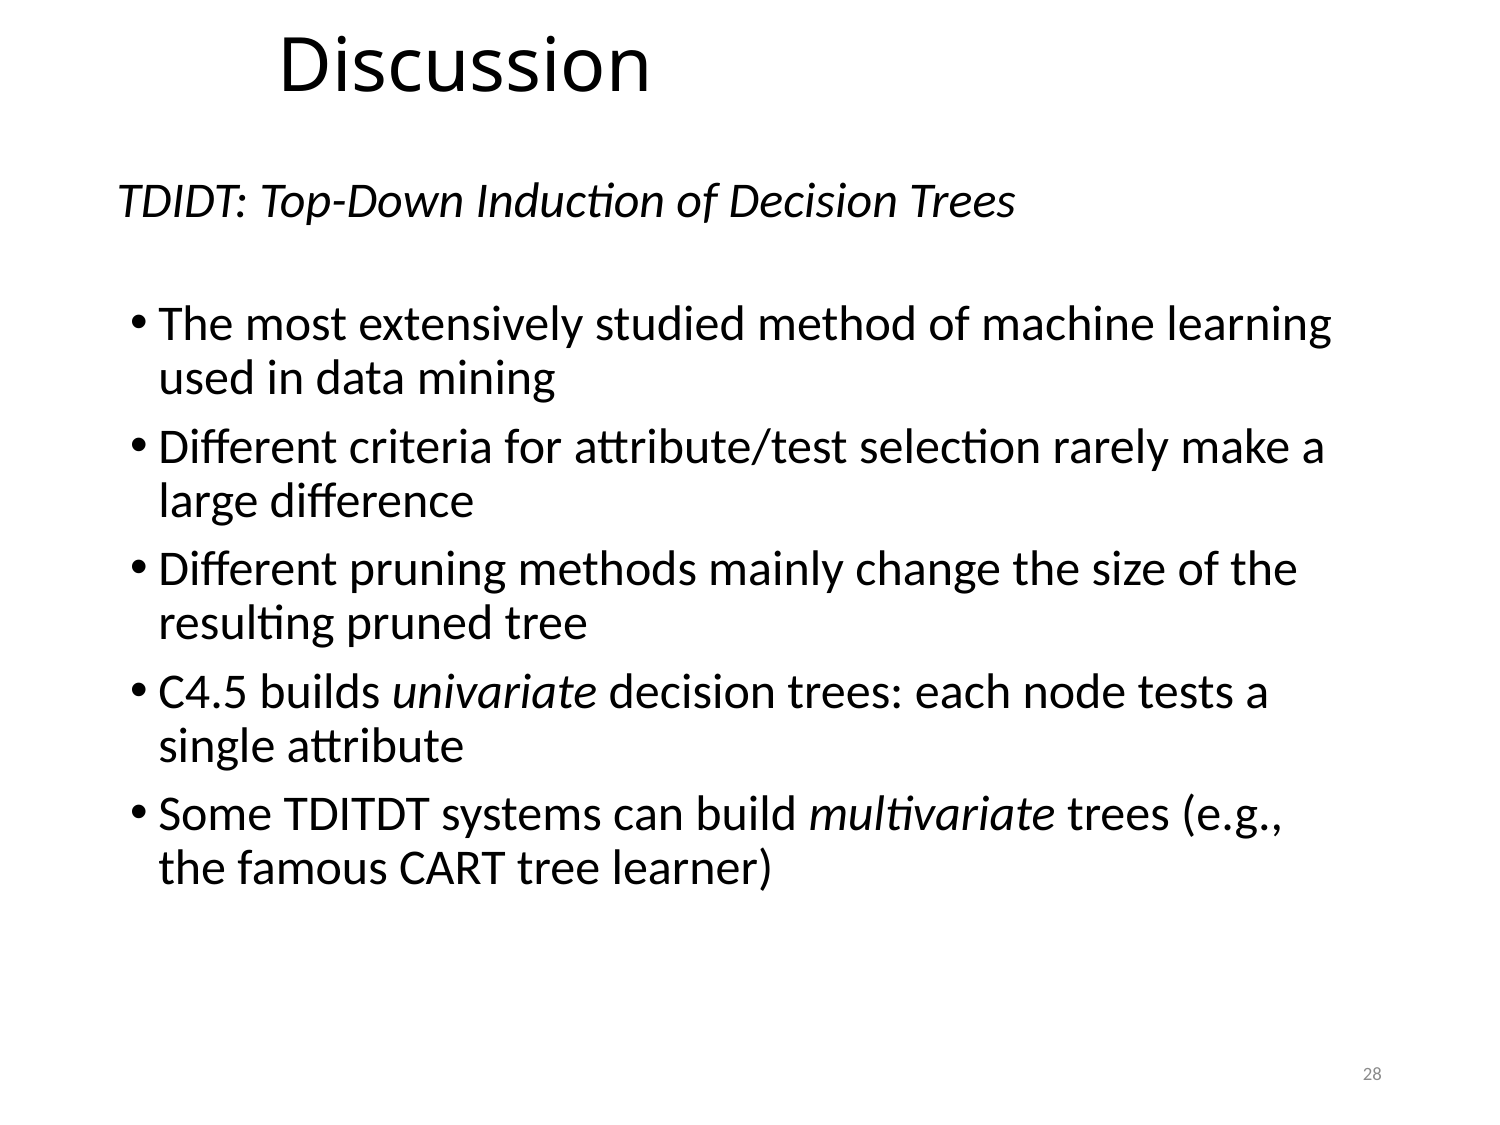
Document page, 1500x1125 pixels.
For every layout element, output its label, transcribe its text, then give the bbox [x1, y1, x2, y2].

title Discussion [262, 0, 1500, 148]
slide_number 28 [1059, 1042, 1397, 1103]
list The most extensively studied method of machine learning used in data mining Different criteria for attribute/test selection rarely make a large difference Different pruning methods mainly change the size of the resulting pruned tree C4.5 builds univariate decision trees: each node tests a single attribute Some TDITDT systems can build multivariate trees (e.g., the famous CART tree learner) [115, 290, 1353, 943]
text_box TDIDT: Top-Down Induction of Decision Trees [101, 160, 1398, 272]
